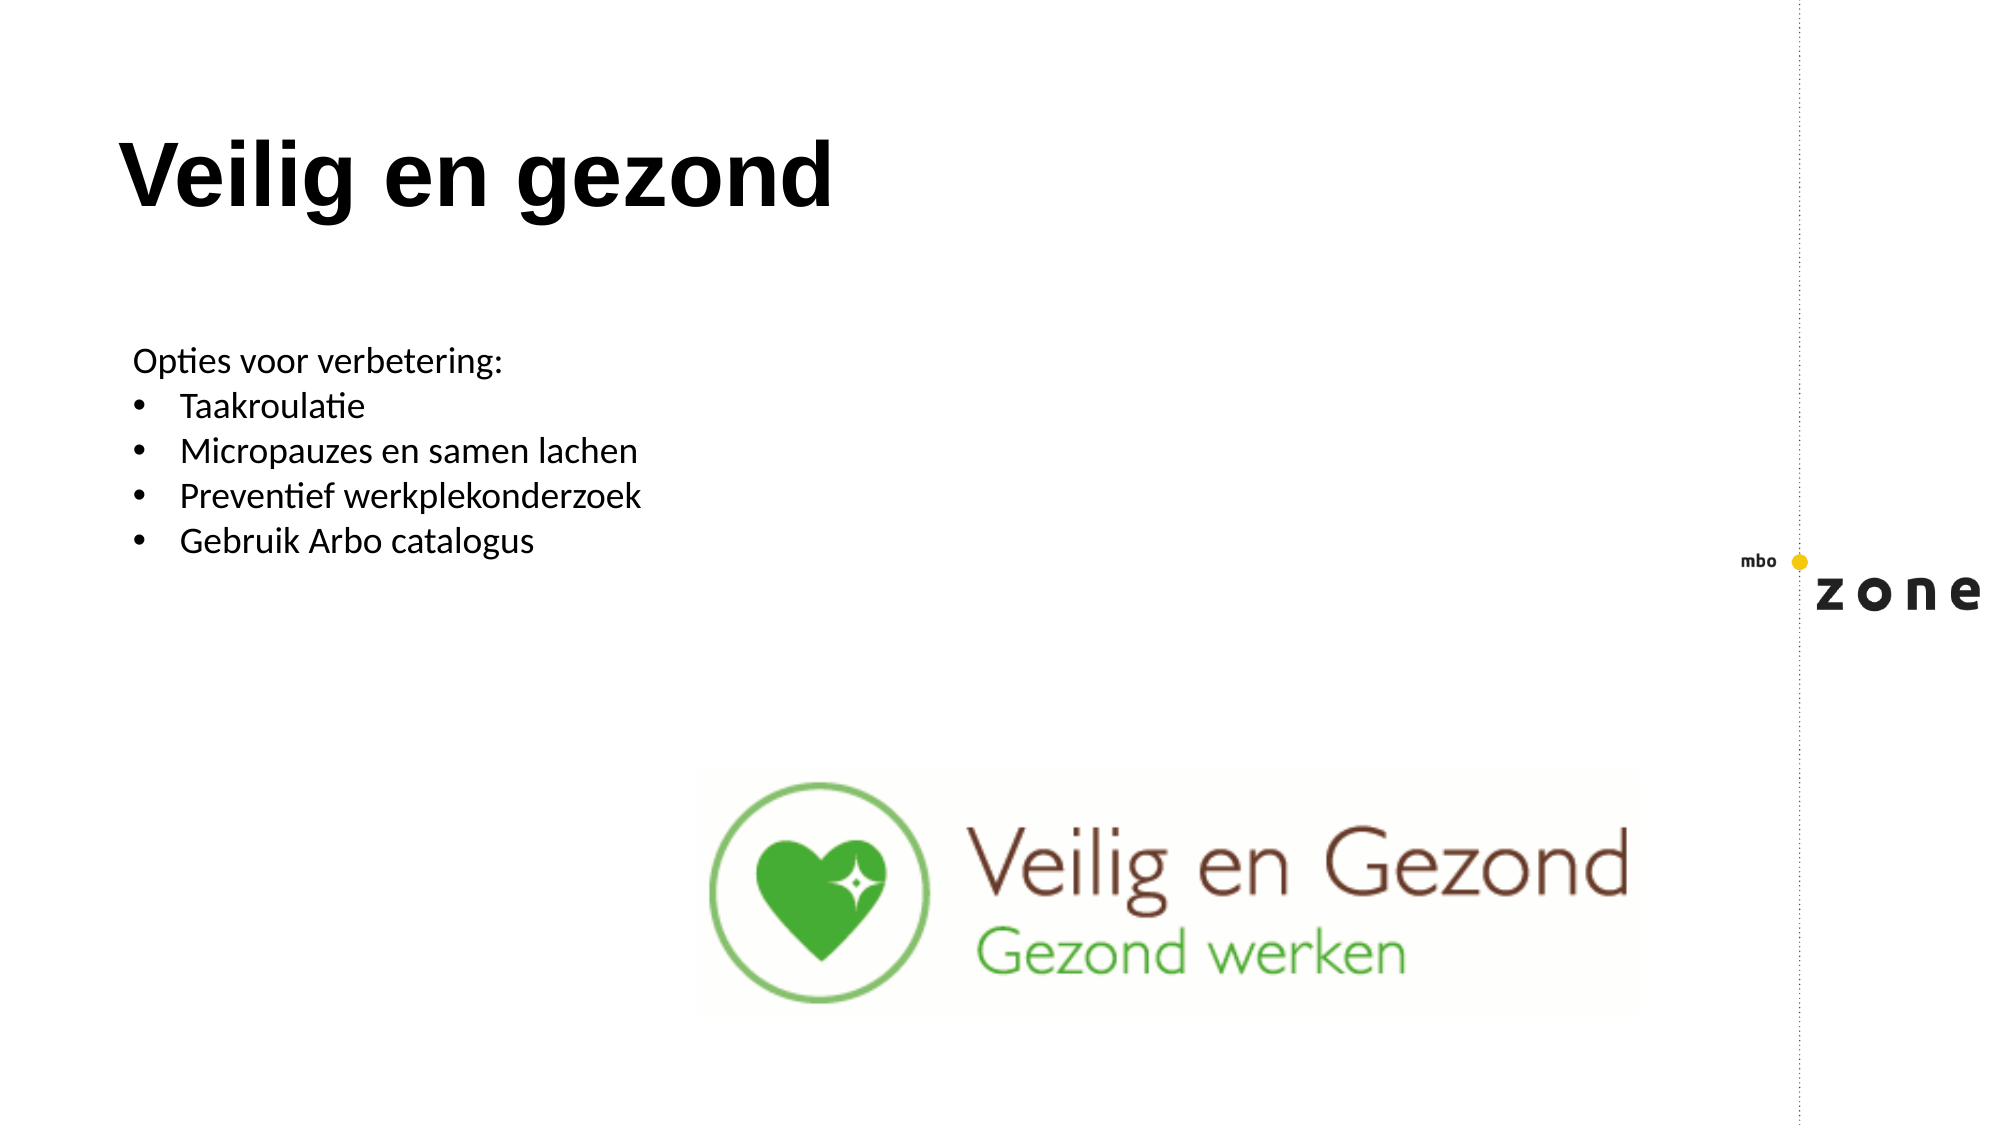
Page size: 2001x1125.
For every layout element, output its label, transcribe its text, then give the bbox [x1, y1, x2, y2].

picture [695, 0, 2001, 1125]
title Veilig en gezond [118, 126, 1621, 246]
text_box Opties voor verbetering: Taakroulatie Micropauzes en samen lachen Preventief werkplekonderzoek Gebruik Arbo catalogus [118, 329, 1532, 659]
